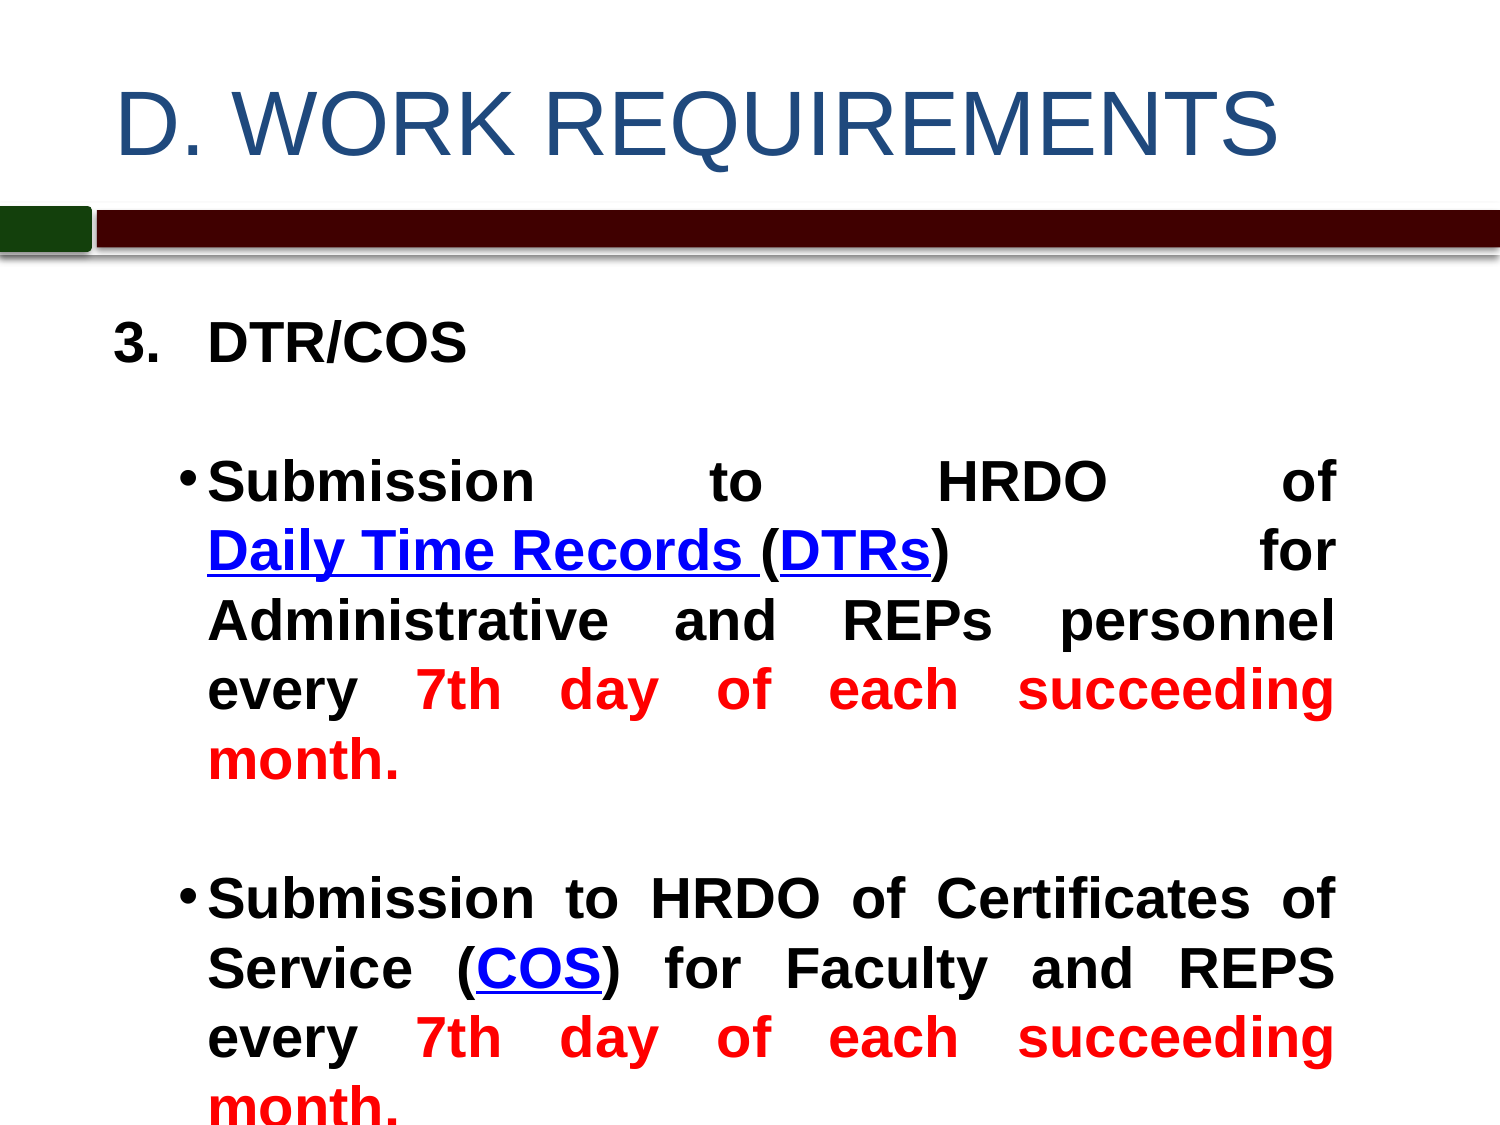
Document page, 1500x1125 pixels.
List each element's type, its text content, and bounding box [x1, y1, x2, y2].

text_box [123, 237, 1388, 298]
title D. WORK REQUIREMENTS [99, 37, 1438, 200]
text_box DTR/COS Submission to HRDO of Daily Time Records (DTRs) for Administrative and REPs personnel every 7th day of each succeeding month. Submission to HRDO of Certificates of Service (COS) for Faculty and REPS every 7th day of each succeeding month. [99, 297, 1350, 1125]
